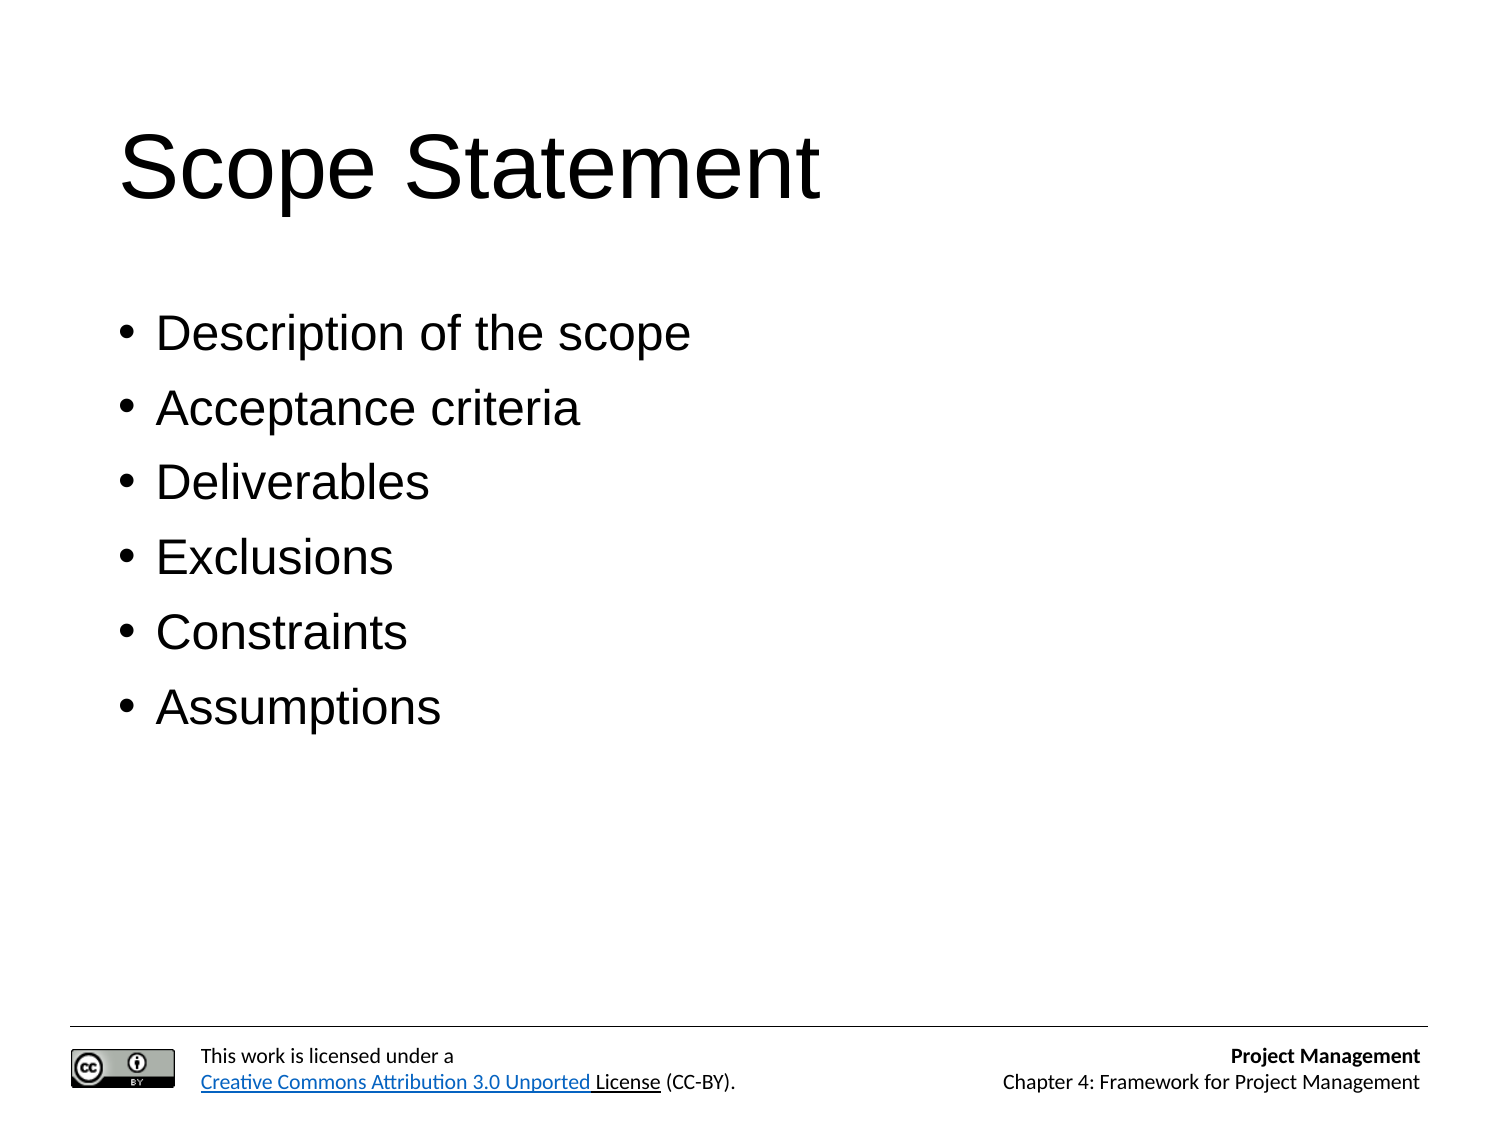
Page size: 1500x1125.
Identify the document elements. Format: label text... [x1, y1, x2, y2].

picture [71, 1049, 175, 1088]
title Scope Statement [103, 59, 1397, 278]
list Description of the scope Acceptance criteria Deliverables Exclusions Constraints Assumptions [103, 299, 1397, 1014]
